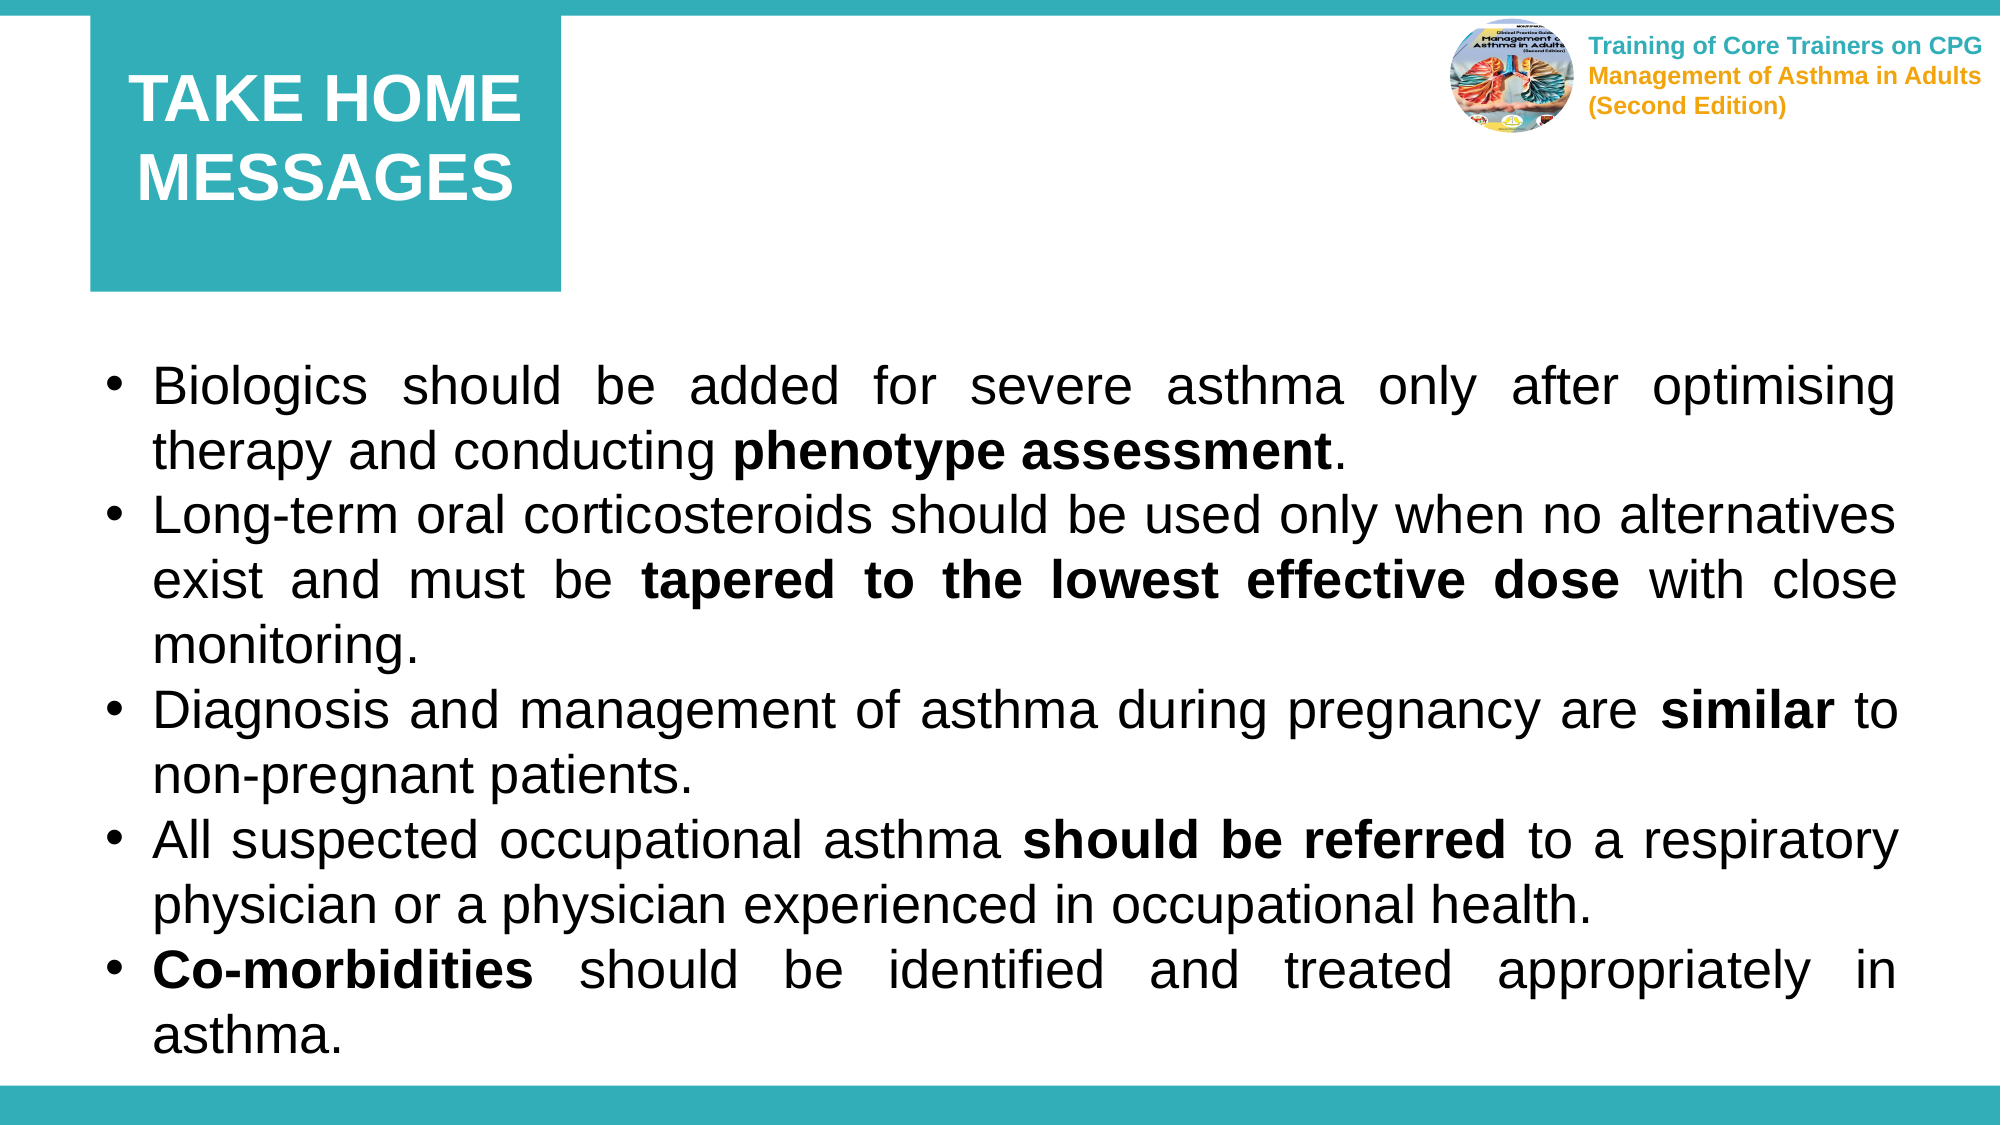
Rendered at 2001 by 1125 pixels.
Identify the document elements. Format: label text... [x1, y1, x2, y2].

text_box [88, 0, 563, 294]
text_box TAKE HOME MESSAGES [90, 46, 562, 261]
text_box Biologics should be added for severe asthma only after optimising therapy and conducting phenotype assessment. Long-term oral corticosteroids should be used only when no alternatives exist and must be tapered to the lowest effective dose with close monitoring. Diagnosis and management of asthma during pregnancy are similar to non-pregnant patients. All suspected occupational asthma should be referred to a respiratory physician or a physician experienced in occupational health. Co-morbidities should be identified and treated appropriately in asthma. [90, 342, 1915, 1072]
picture [1449, 18, 1574, 133]
